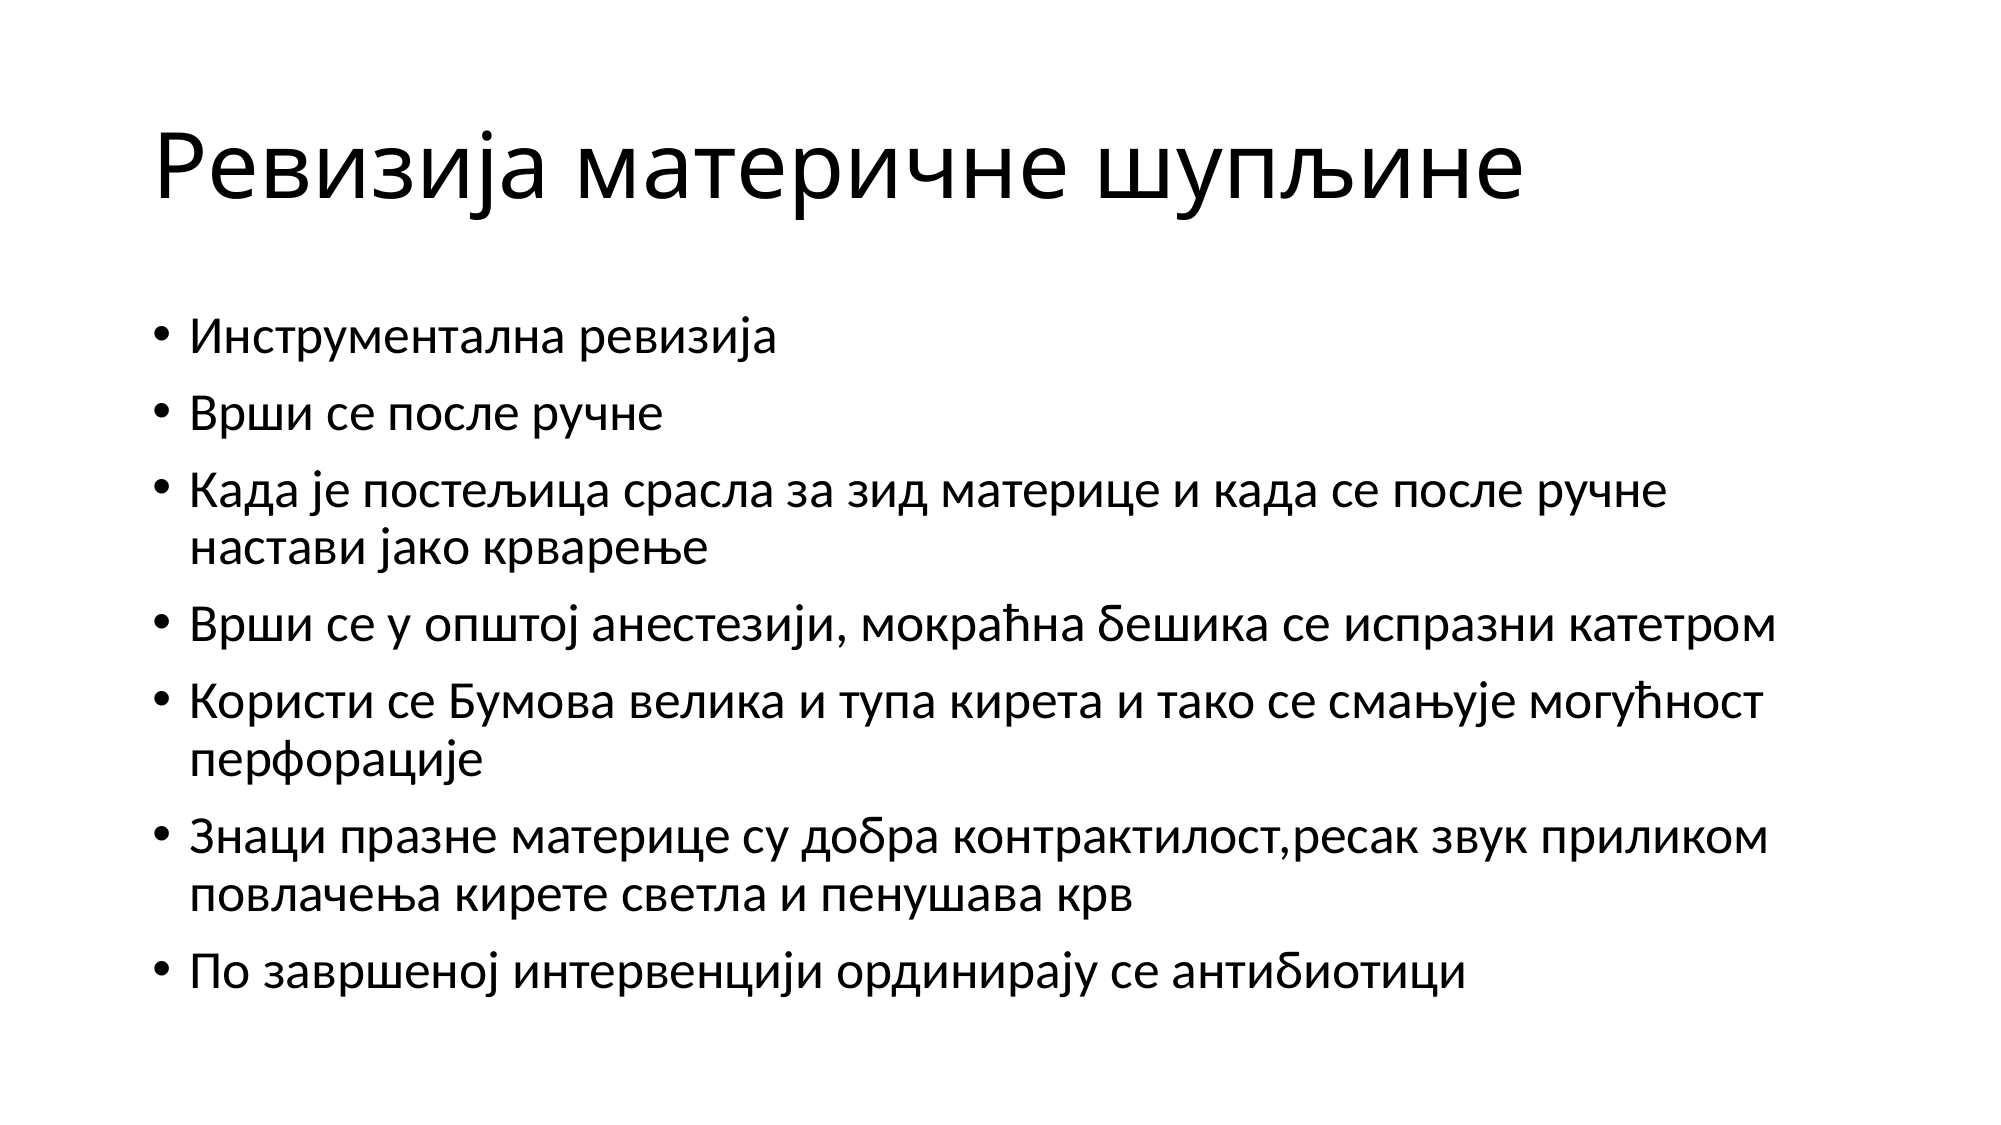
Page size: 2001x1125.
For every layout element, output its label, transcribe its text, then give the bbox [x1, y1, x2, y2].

list Инструментална ревизија Врши се после ручне Када је постељица срасла за зид материце и када се после ручне настави јако крварење Врши се у општој анестезији, мокраћна бешика се испразни катетром Користи се Бумова велика и тупа кирета и тако се смањује могућност перфорације Знаци празне материце су добра контрактилост,ресак звук приликом повлачења кирете светла и пенушава крв По завршеној интервенцији ординирају се антибиотици [137, 299, 1863, 1014]
title Ревизија материчне шупљине [137, 59, 1863, 278]
